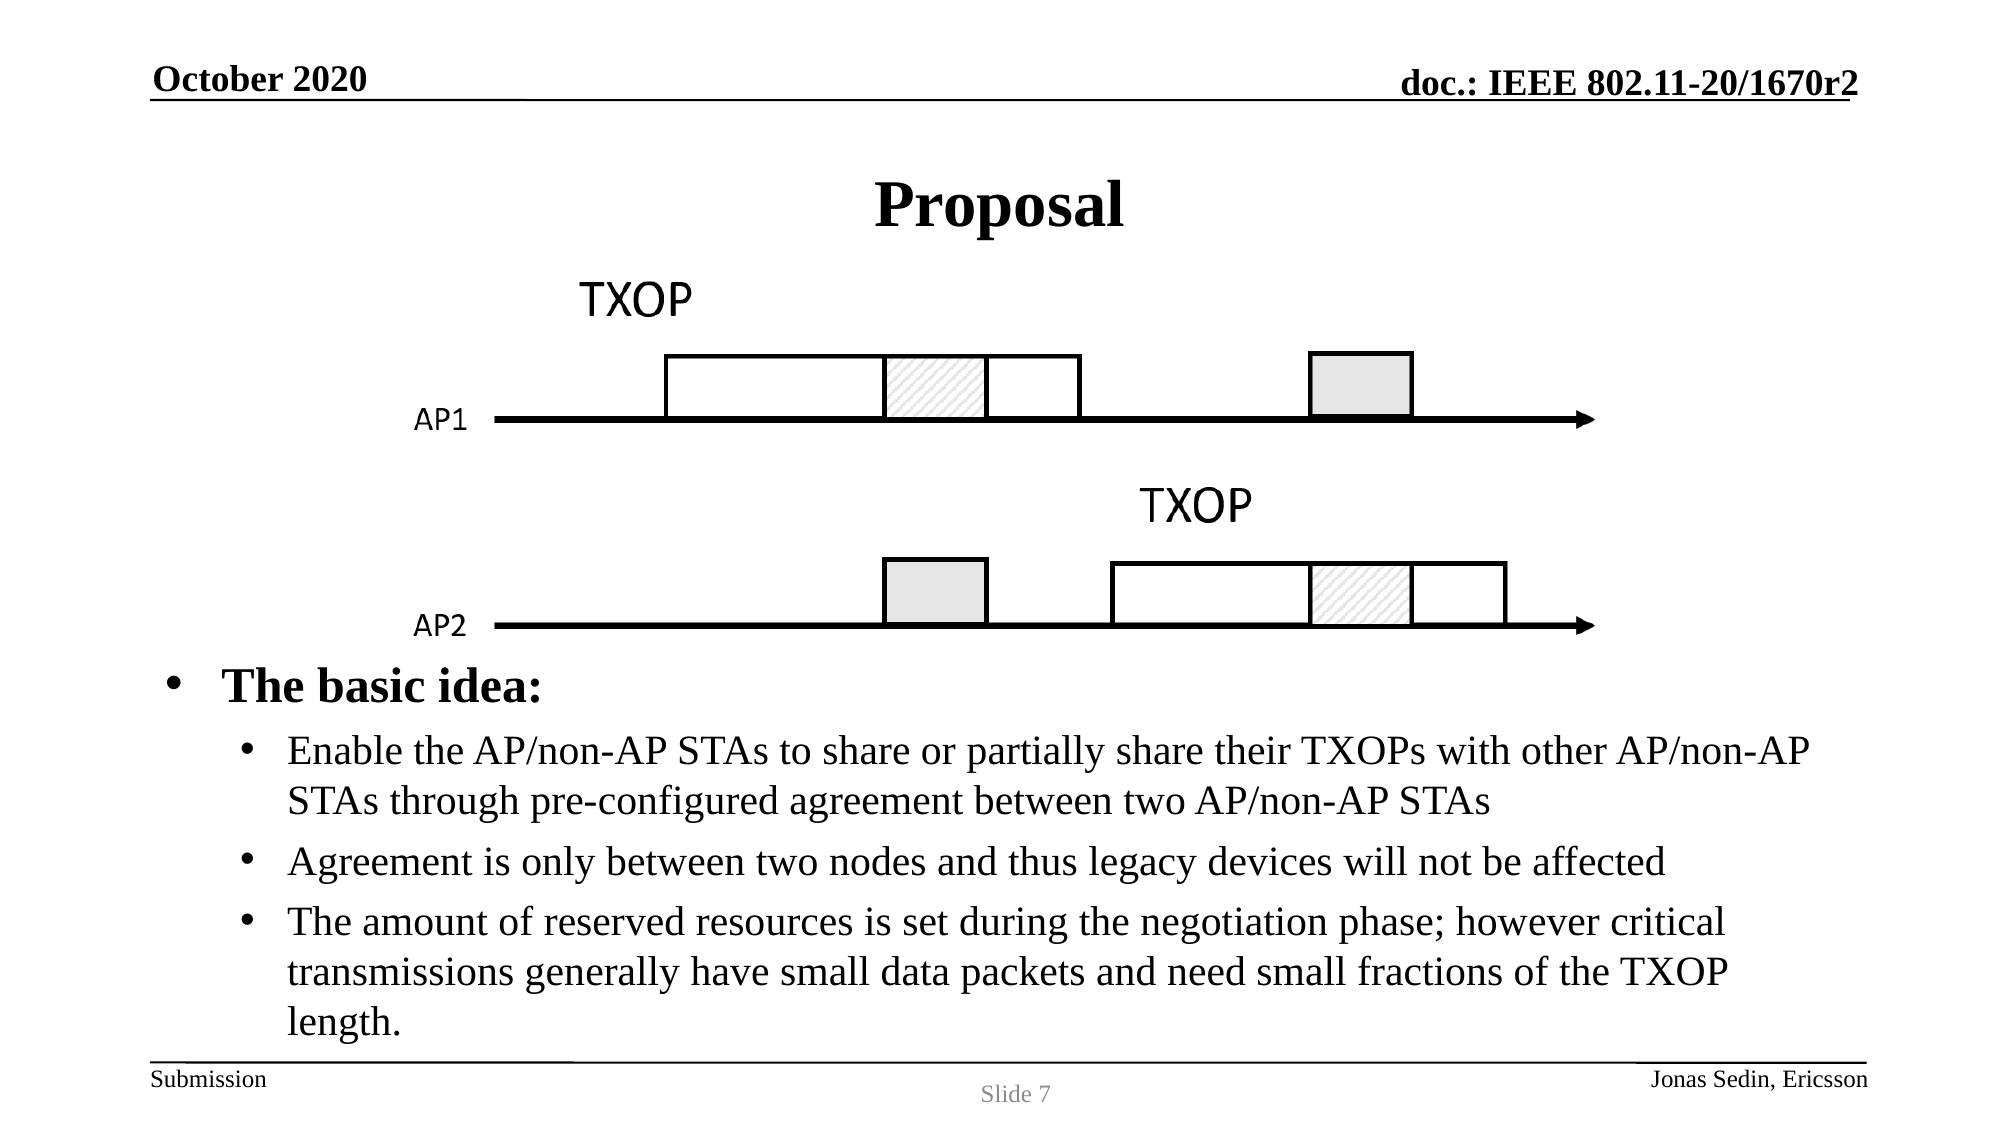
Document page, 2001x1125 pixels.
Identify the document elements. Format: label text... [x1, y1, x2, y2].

slide_number Slide 7 [950, 1062, 1066, 1122]
picture [385, 249, 1615, 666]
footer Jonas Sedin, Ericsson [1171, 1061, 1869, 1093]
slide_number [152, 54, 563, 100]
list The basic idea: Enable the AP/non-AP STAs to share or partially share their TXOPs with other AP/non-AP STAs through pre-configured agreement between two AP/non-AP STAs Agreement is only between two nodes and thus legacy devices will not be affected The amount of reserved resources is set during the negotiation phase; however critical transmissions generally have small data packets and need small fractions of the TXOP length. [149, 644, 1850, 1093]
title Proposal [149, 112, 1850, 288]
